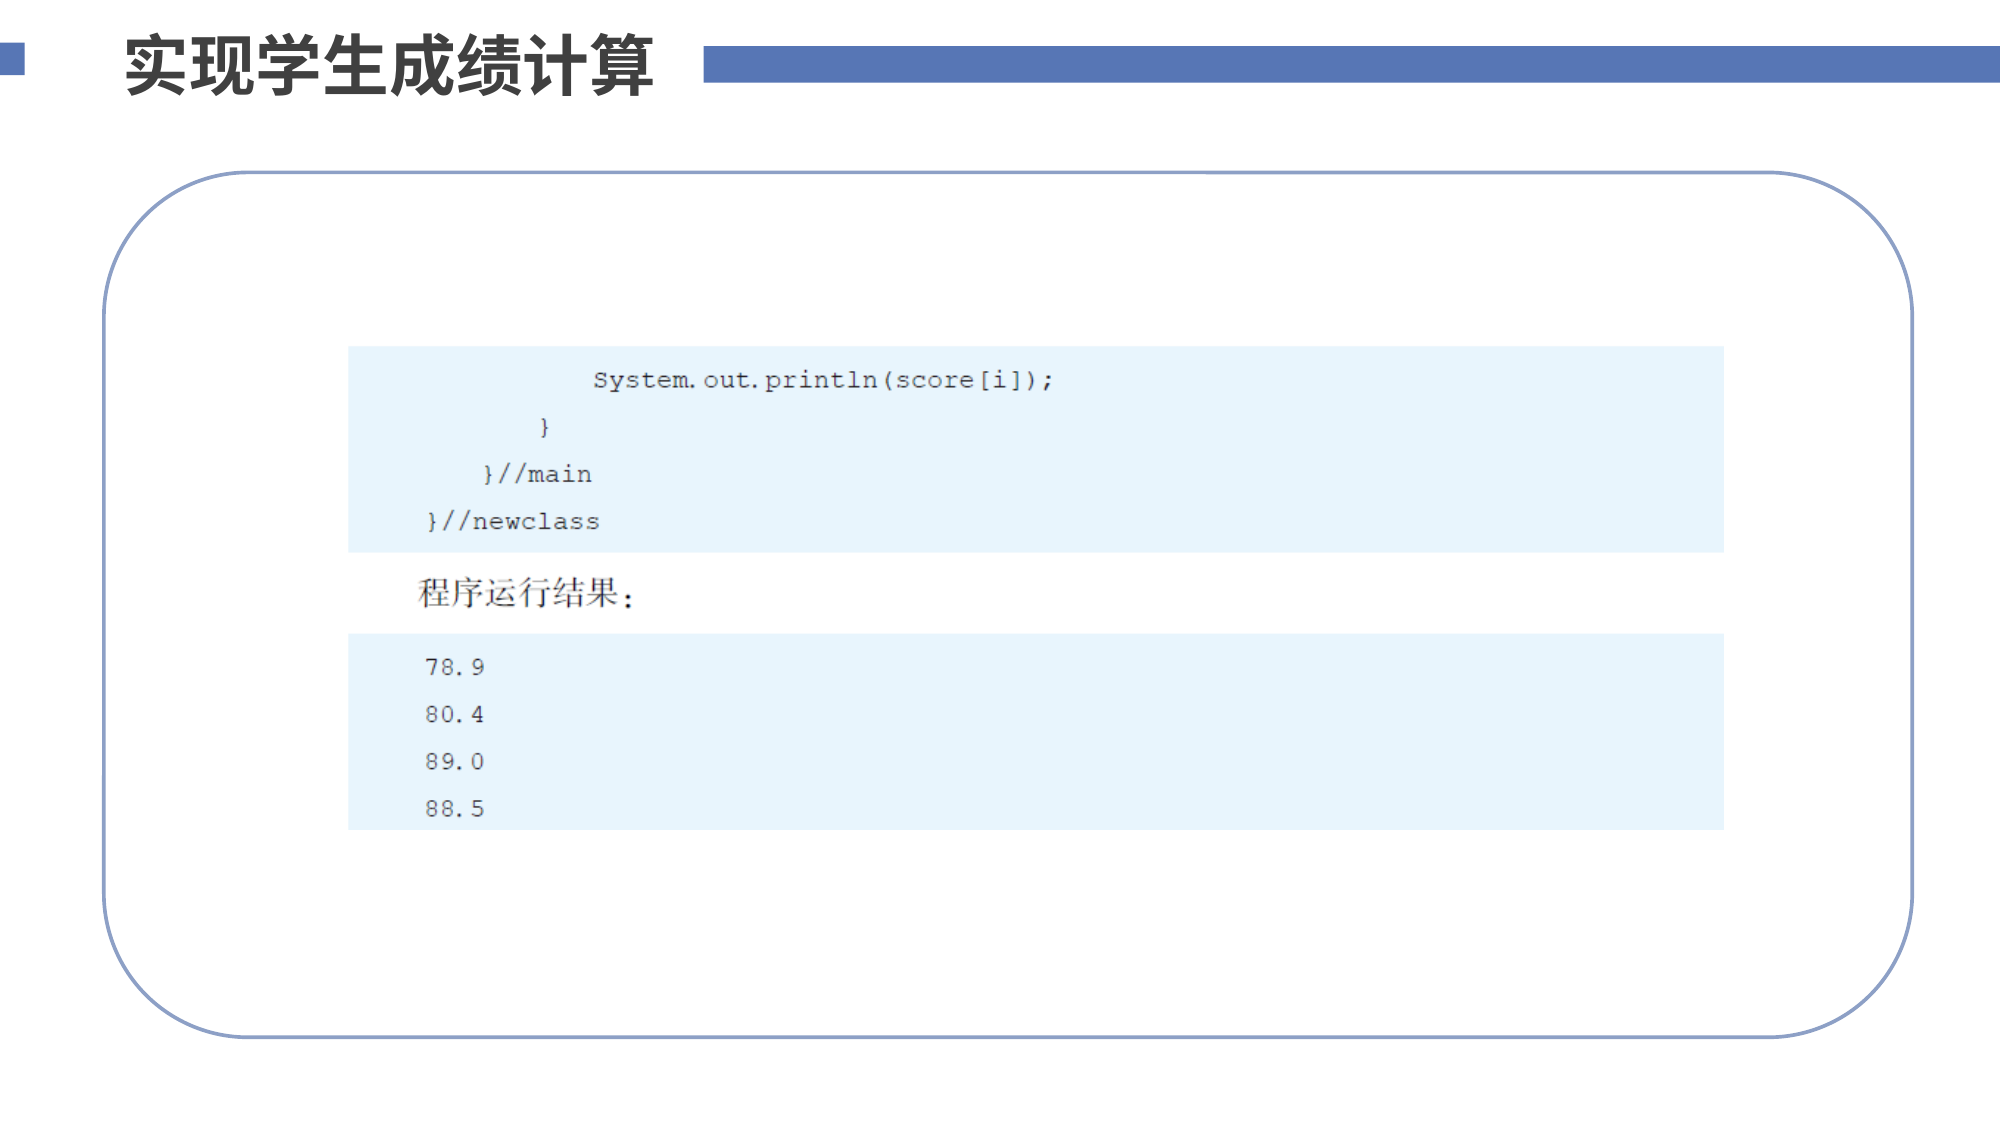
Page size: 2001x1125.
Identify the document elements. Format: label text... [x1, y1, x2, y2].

text_box 实现学生成绩计算 [122, 23, 657, 104]
text_box [702, 45, 2000, 84]
text_box [0, 41, 26, 76]
picture [347, 342, 1724, 830]
text_box [102, 171, 1914, 1039]
